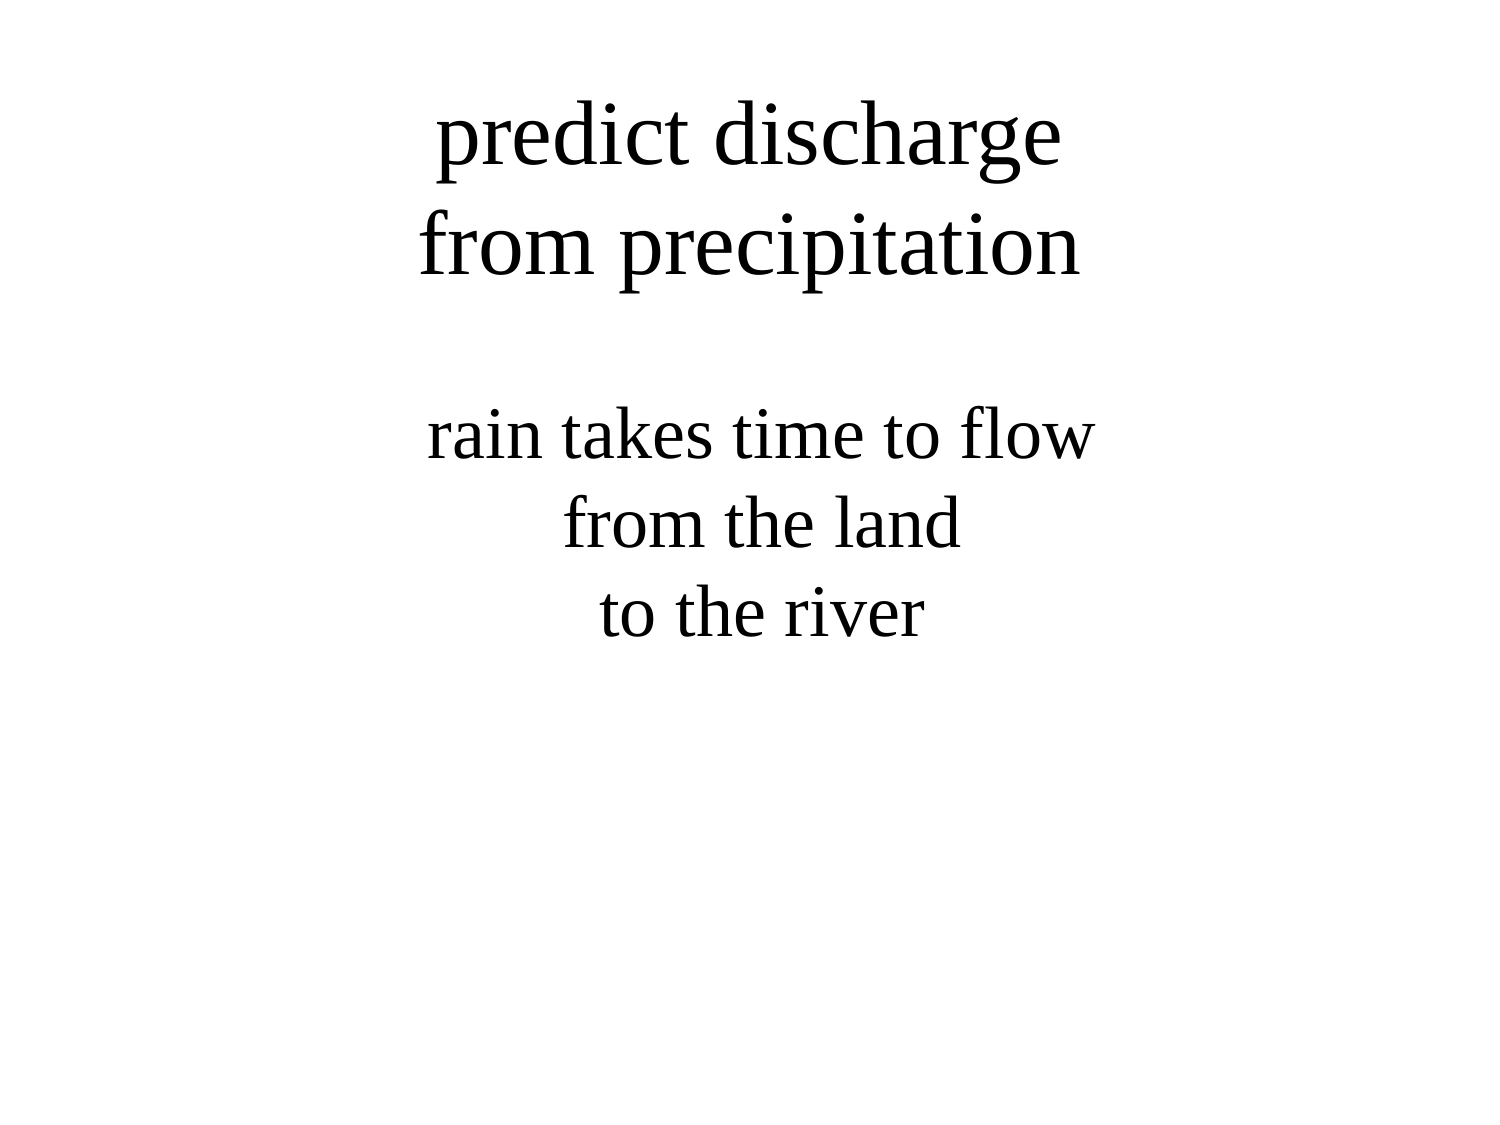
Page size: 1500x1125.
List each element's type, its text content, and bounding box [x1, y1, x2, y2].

text_box rain takes time to flow from the land to the river [87, 374, 1438, 750]
title predict discharge from precipitation [75, 50, 1425, 425]
